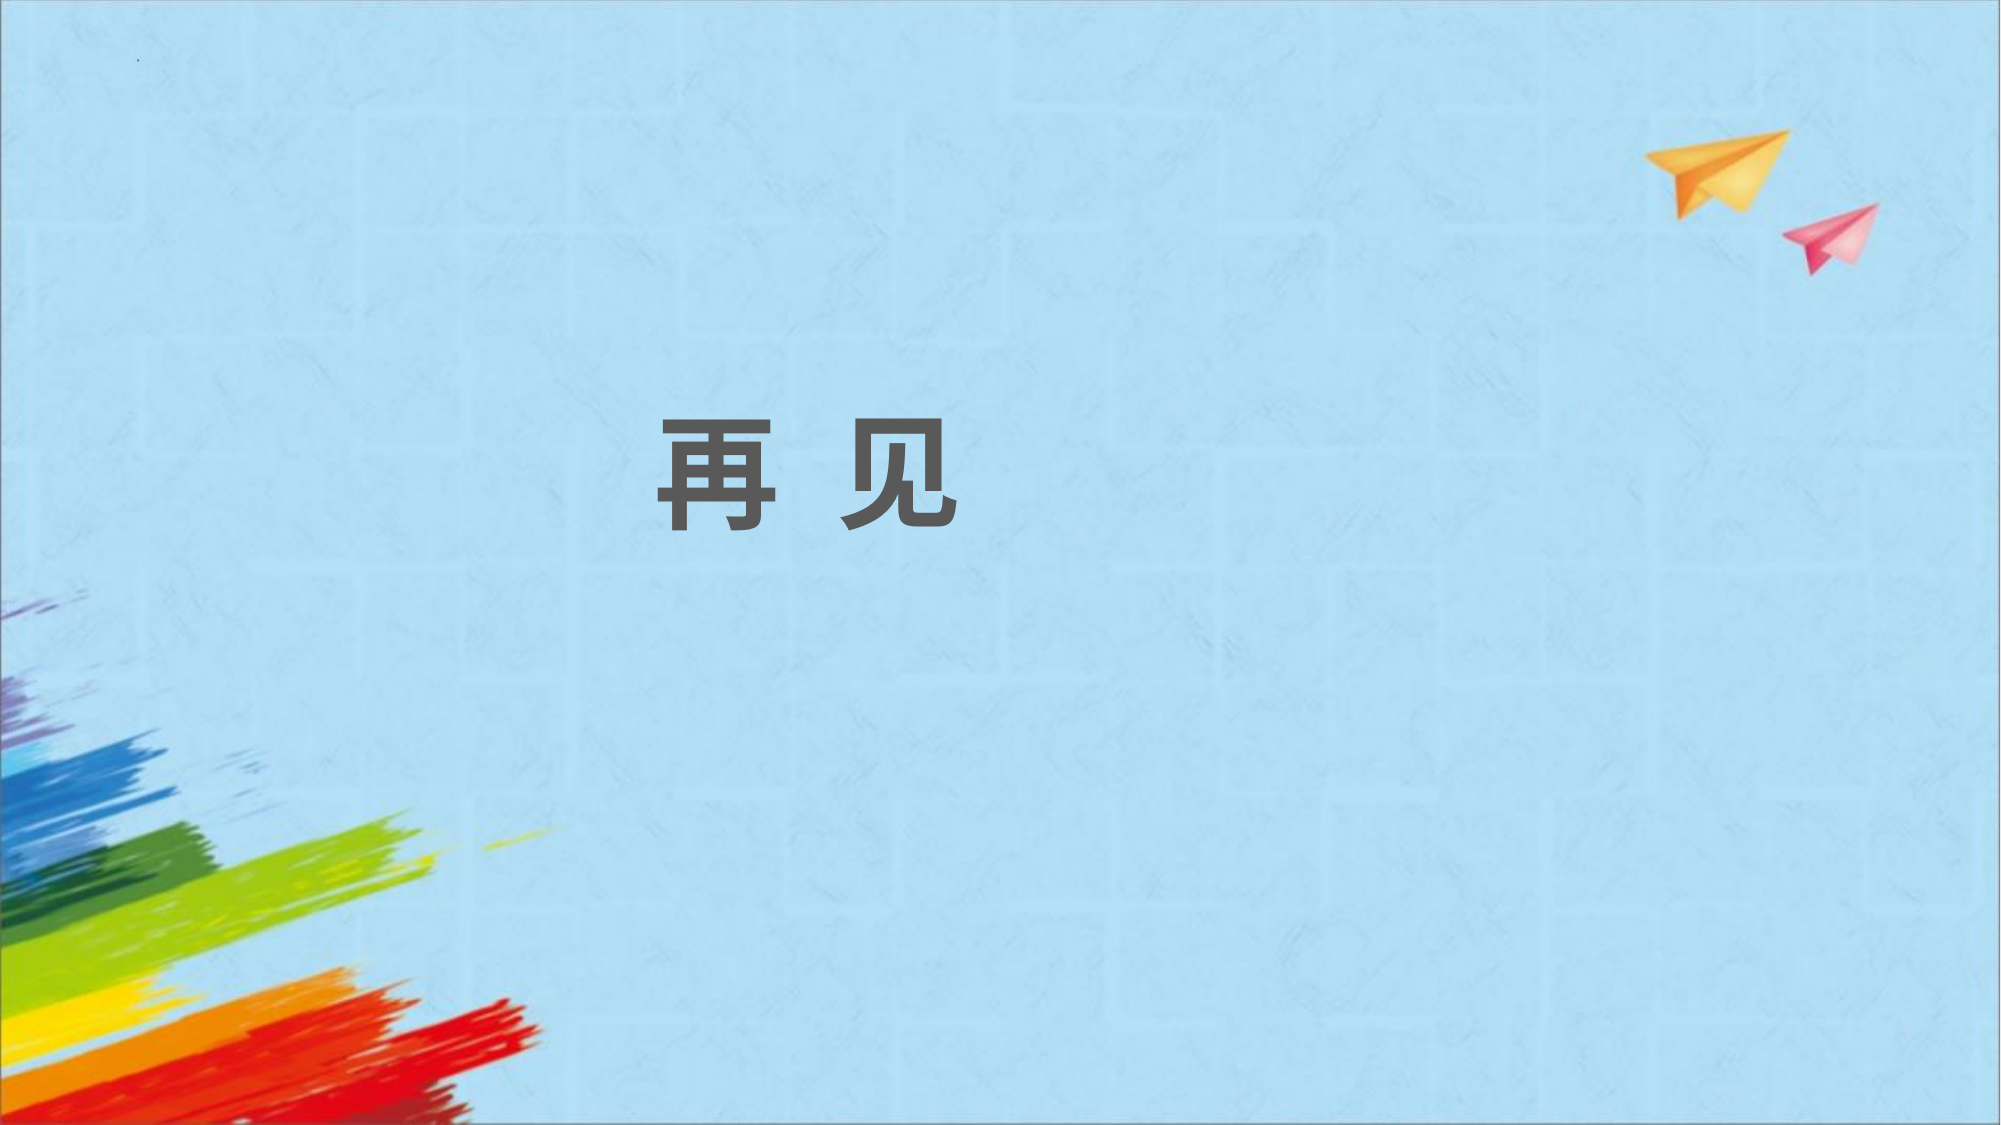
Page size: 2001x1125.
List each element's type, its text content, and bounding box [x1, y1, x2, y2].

picture [0, 0, 2001, 1125]
title 再 见 [249, 363, 1367, 576]
